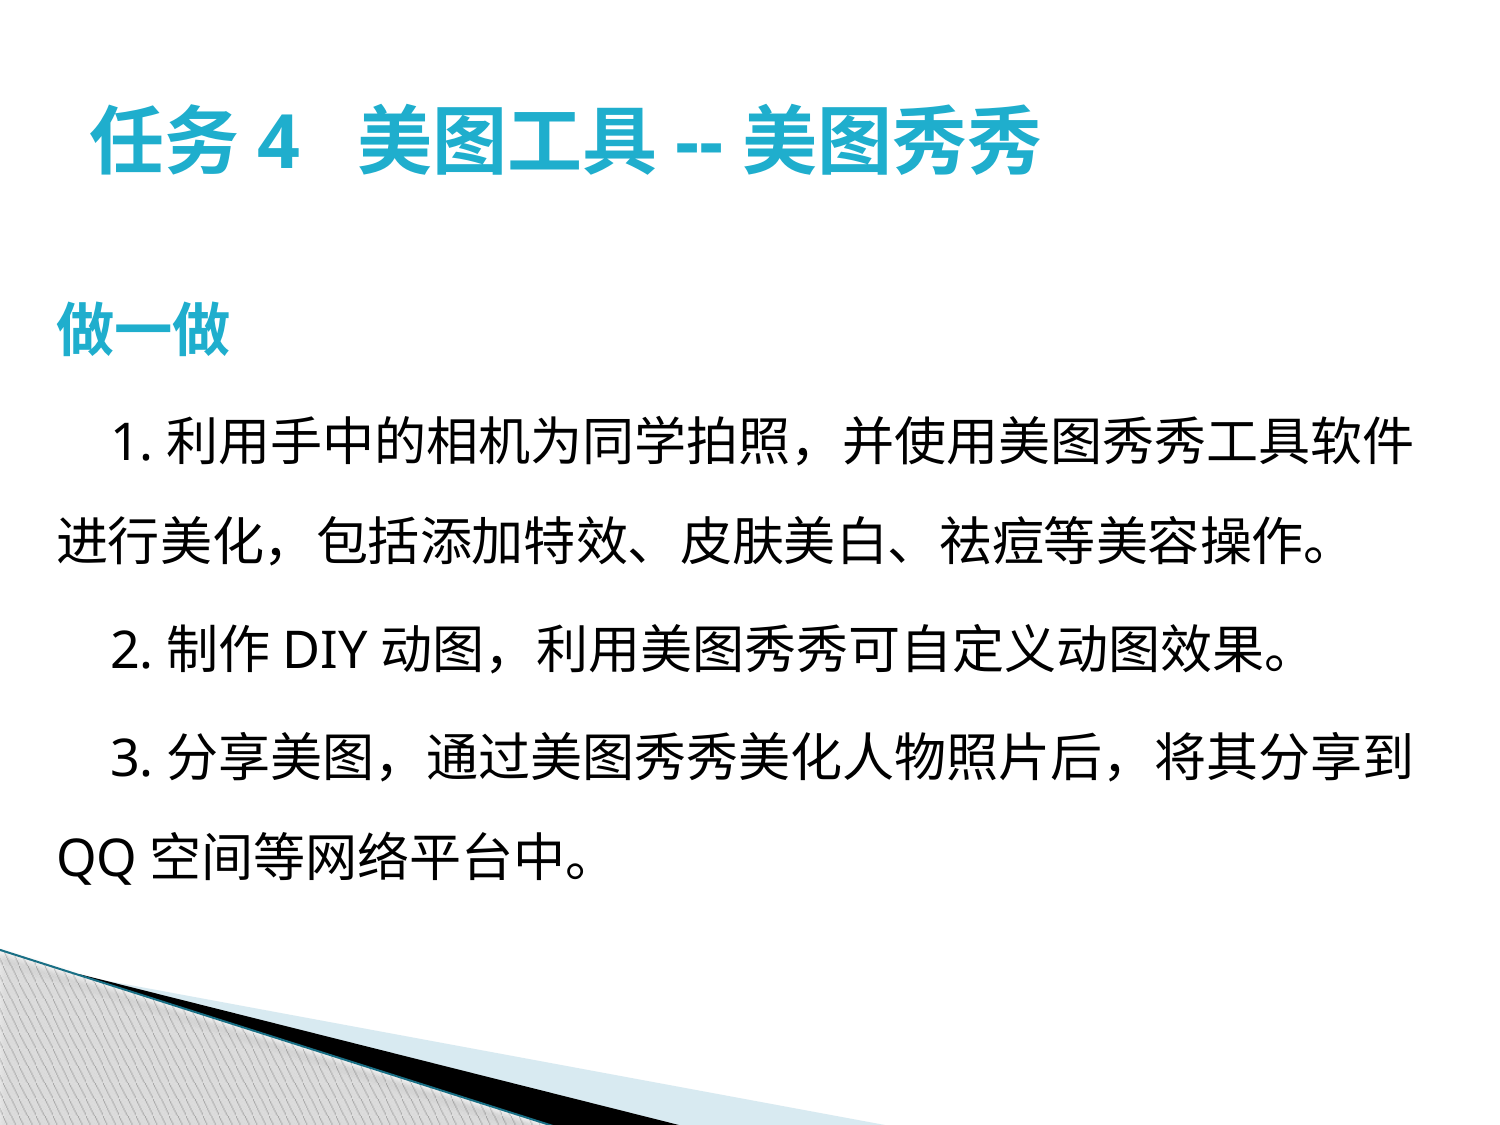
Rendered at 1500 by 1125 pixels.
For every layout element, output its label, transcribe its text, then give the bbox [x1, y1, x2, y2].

title 任务4 美图工具--美图秀秀 [75, 45, 1425, 233]
list 做一做 1.利用手中的相机为同学拍照，并使用美图秀秀工具软件进行美化，包括添加特效、皮肤美白、祛痘等美容操作。 2.制作DIY动图，利用美图秀秀可自定义动图效果。 3.分享美图，通过美图秀秀美化人物照片后，将其分享到QQ空间等网络平台中。 [41, 243, 1459, 1083]
